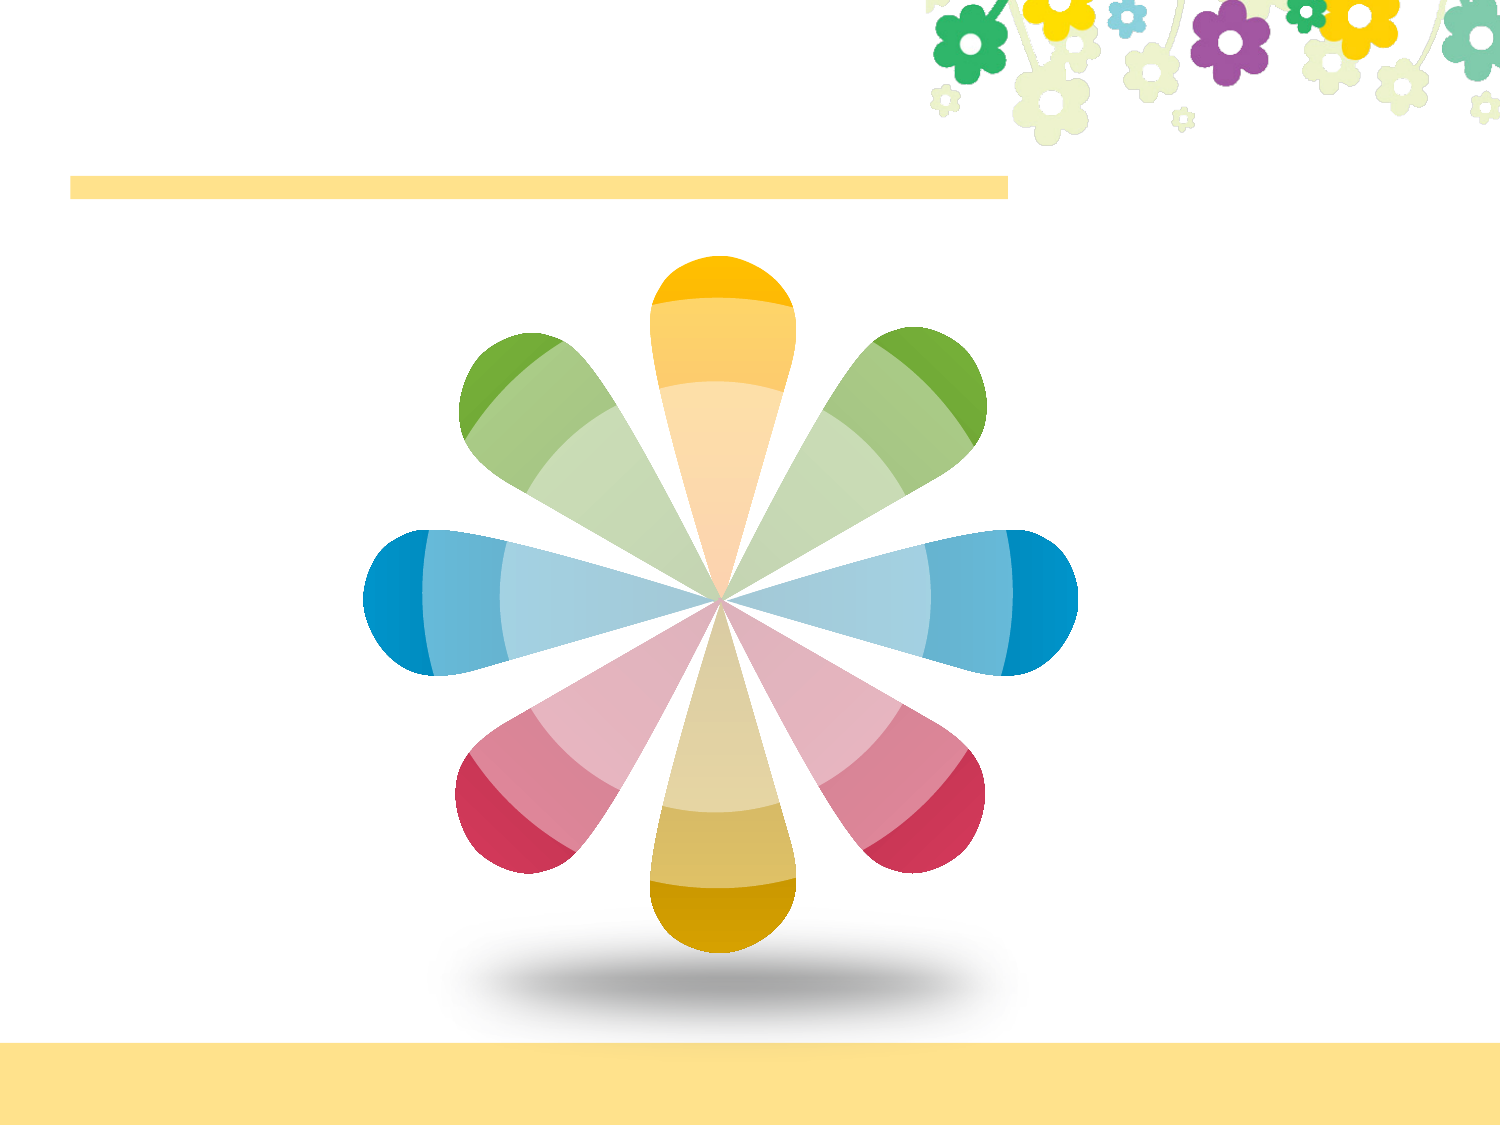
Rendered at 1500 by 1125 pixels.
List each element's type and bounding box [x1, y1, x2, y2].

text_box [1004, 529, 1080, 677]
text_box [497, 379, 933, 815]
text_box [420, 295, 1015, 891]
text_box [649, 880, 797, 954]
text_box [362, 529, 431, 677]
text_box [874, 326, 988, 445]
text_box [864, 751, 986, 874]
text_box [652, 254, 793, 305]
text_box [458, 332, 561, 438]
text_box [454, 754, 575, 874]
picture [925, 0, 1500, 164]
